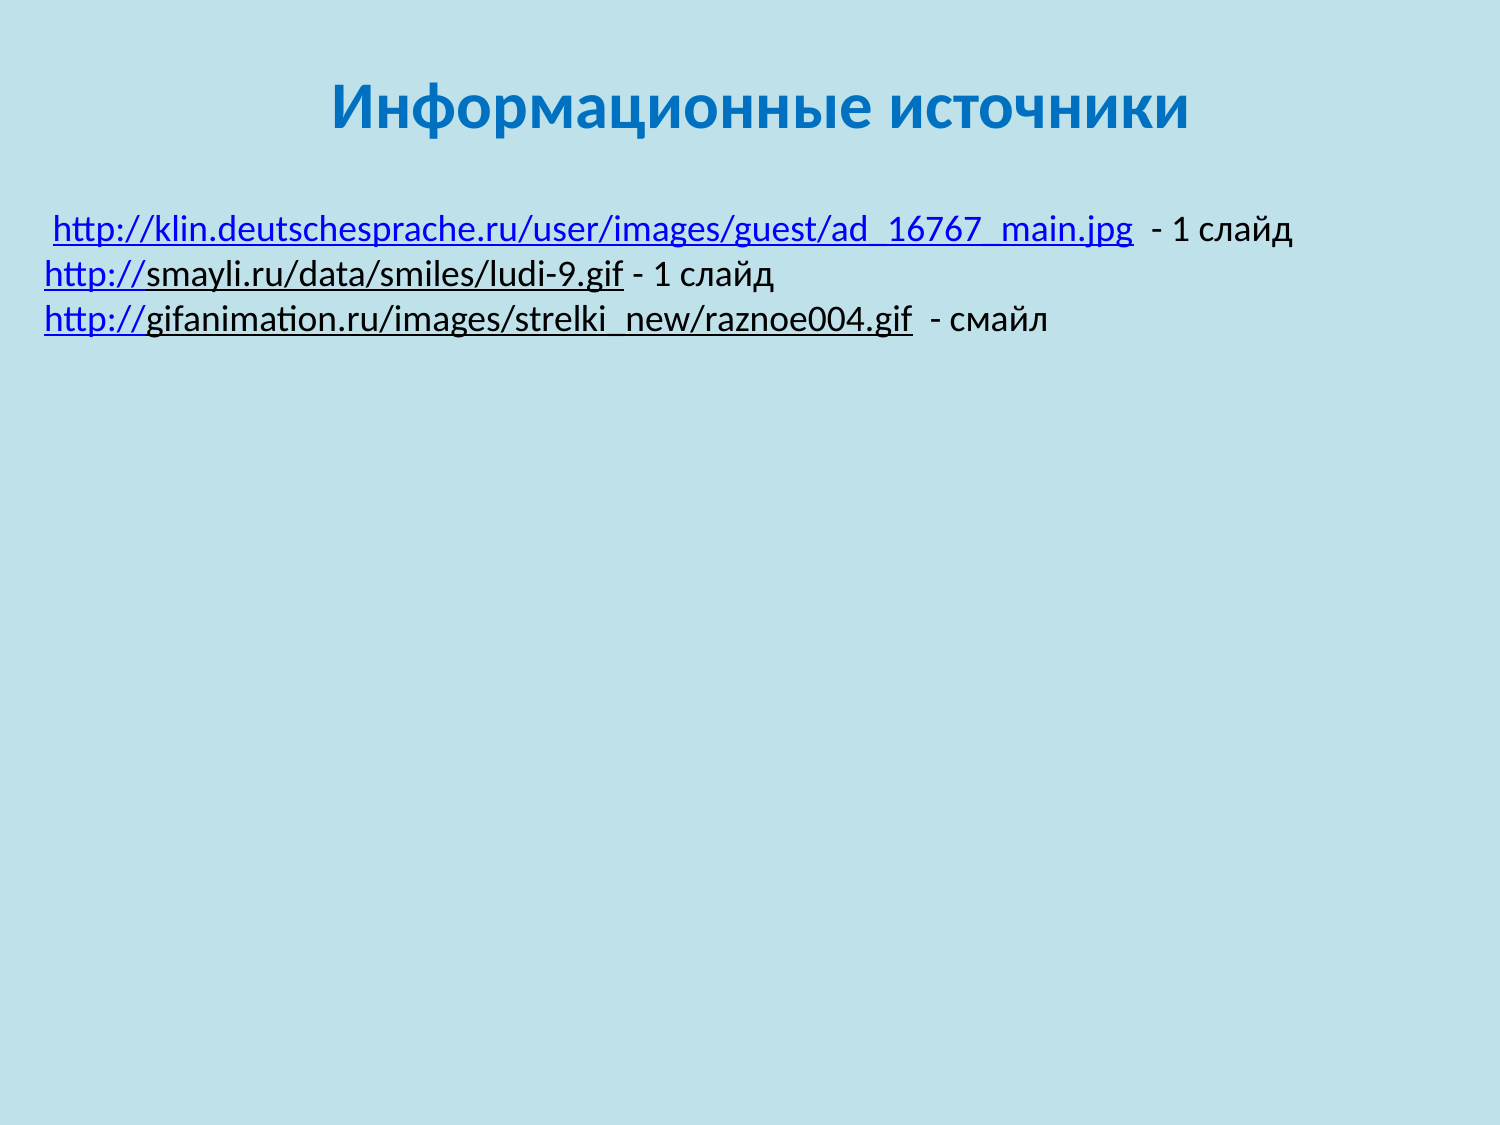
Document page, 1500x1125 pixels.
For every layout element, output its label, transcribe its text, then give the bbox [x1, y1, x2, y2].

text_box Информационные источники [317, 54, 1208, 150]
text_box http://klin.deutschesprache.ru/user/images/guest/ad_16767_main.jpg - 1 слайд http://smayli.ru/data/smiles/ludi-9.gif - 1 слайд http://gifanimation.ru/images/strelki_new/raznoe004.gif - смайл [29, 196, 1436, 391]
